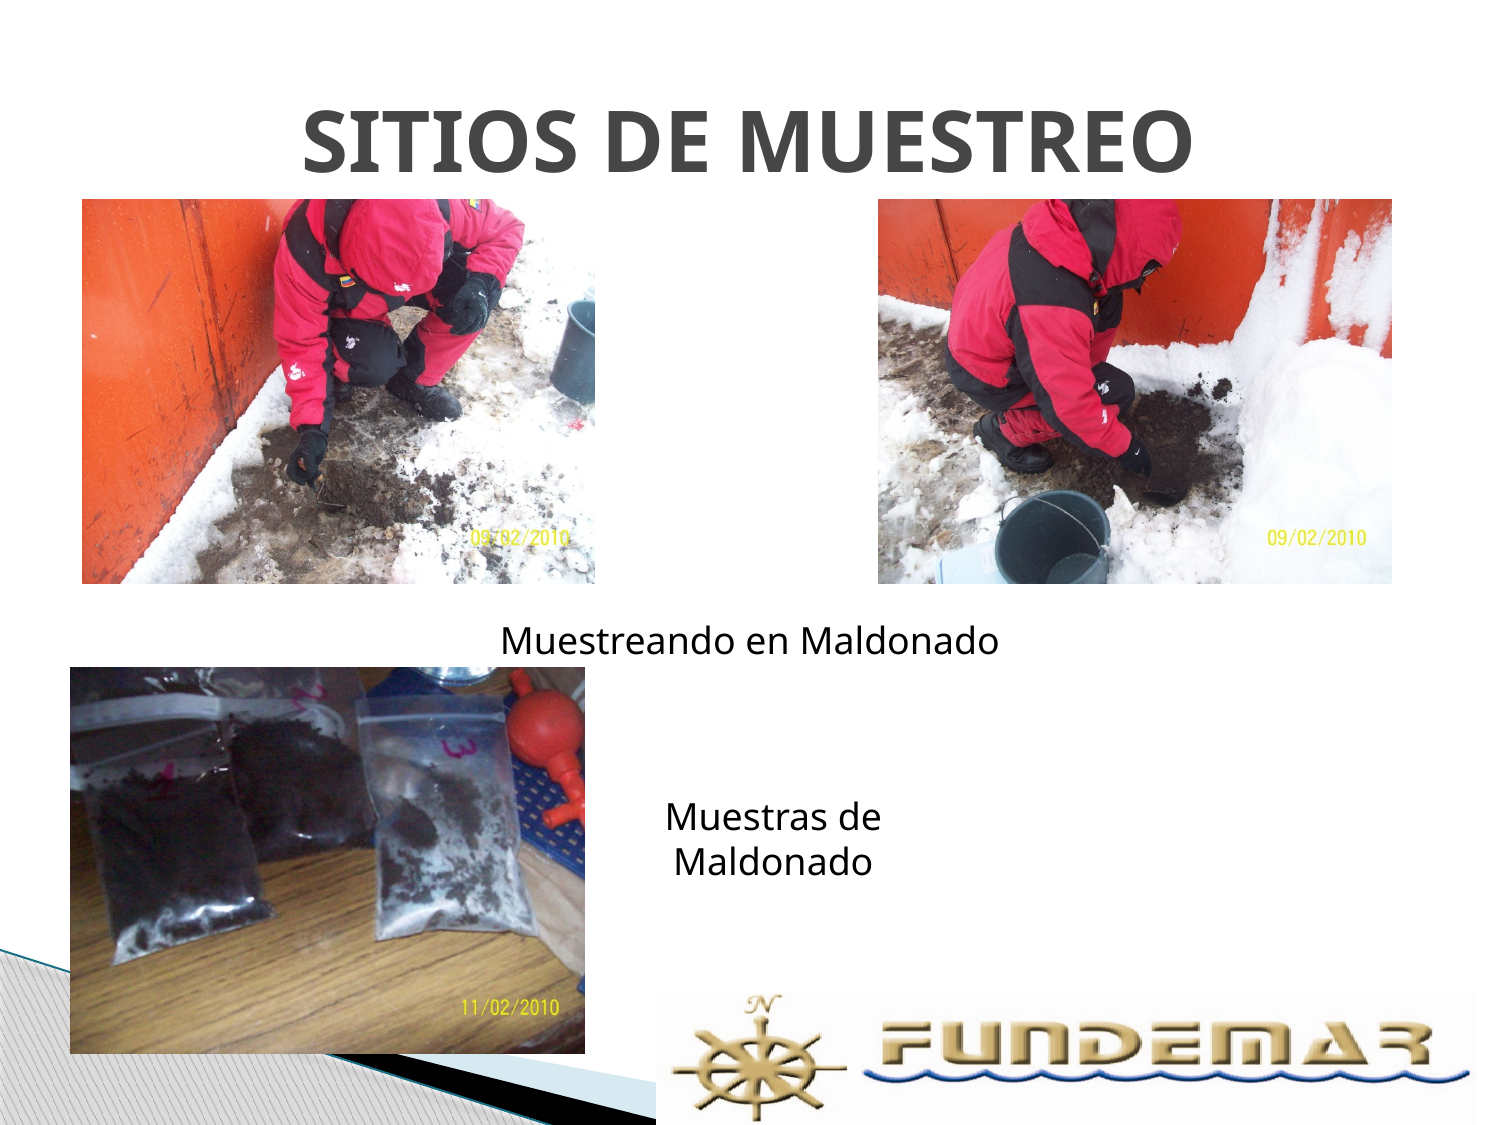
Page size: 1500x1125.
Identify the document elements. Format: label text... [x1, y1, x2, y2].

picture [655, 993, 1477, 1125]
text_box Muestras de Maldonado [609, 785, 938, 890]
title SITIOS DE MUESTREO [75, 45, 1425, 233]
text_box Muestreando en Maldonado [433, 609, 1067, 670]
picture [81, 198, 595, 584]
picture [878, 198, 1392, 584]
picture [70, 667, 585, 1055]
